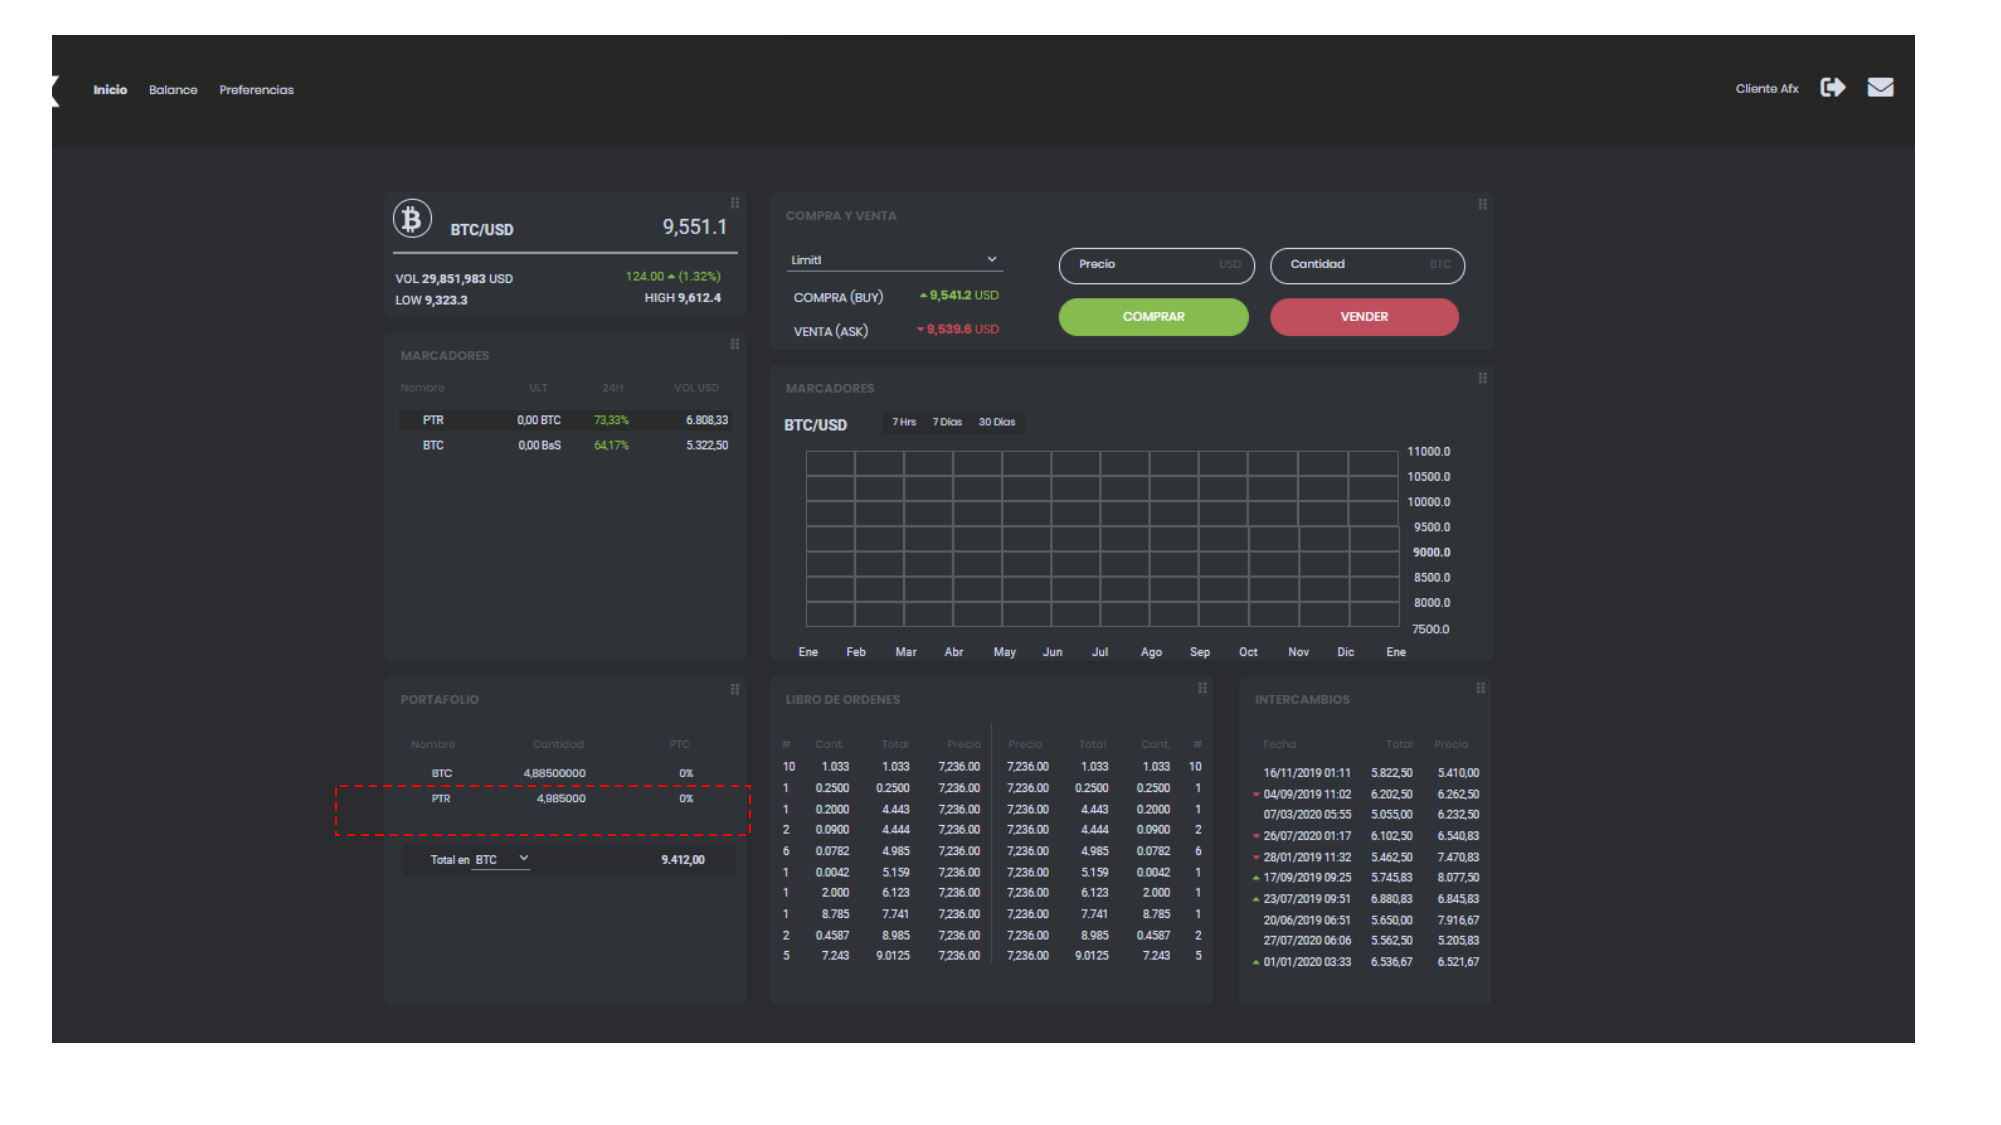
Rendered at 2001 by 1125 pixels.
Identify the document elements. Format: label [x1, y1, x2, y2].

picture [52, 35, 1915, 1043]
